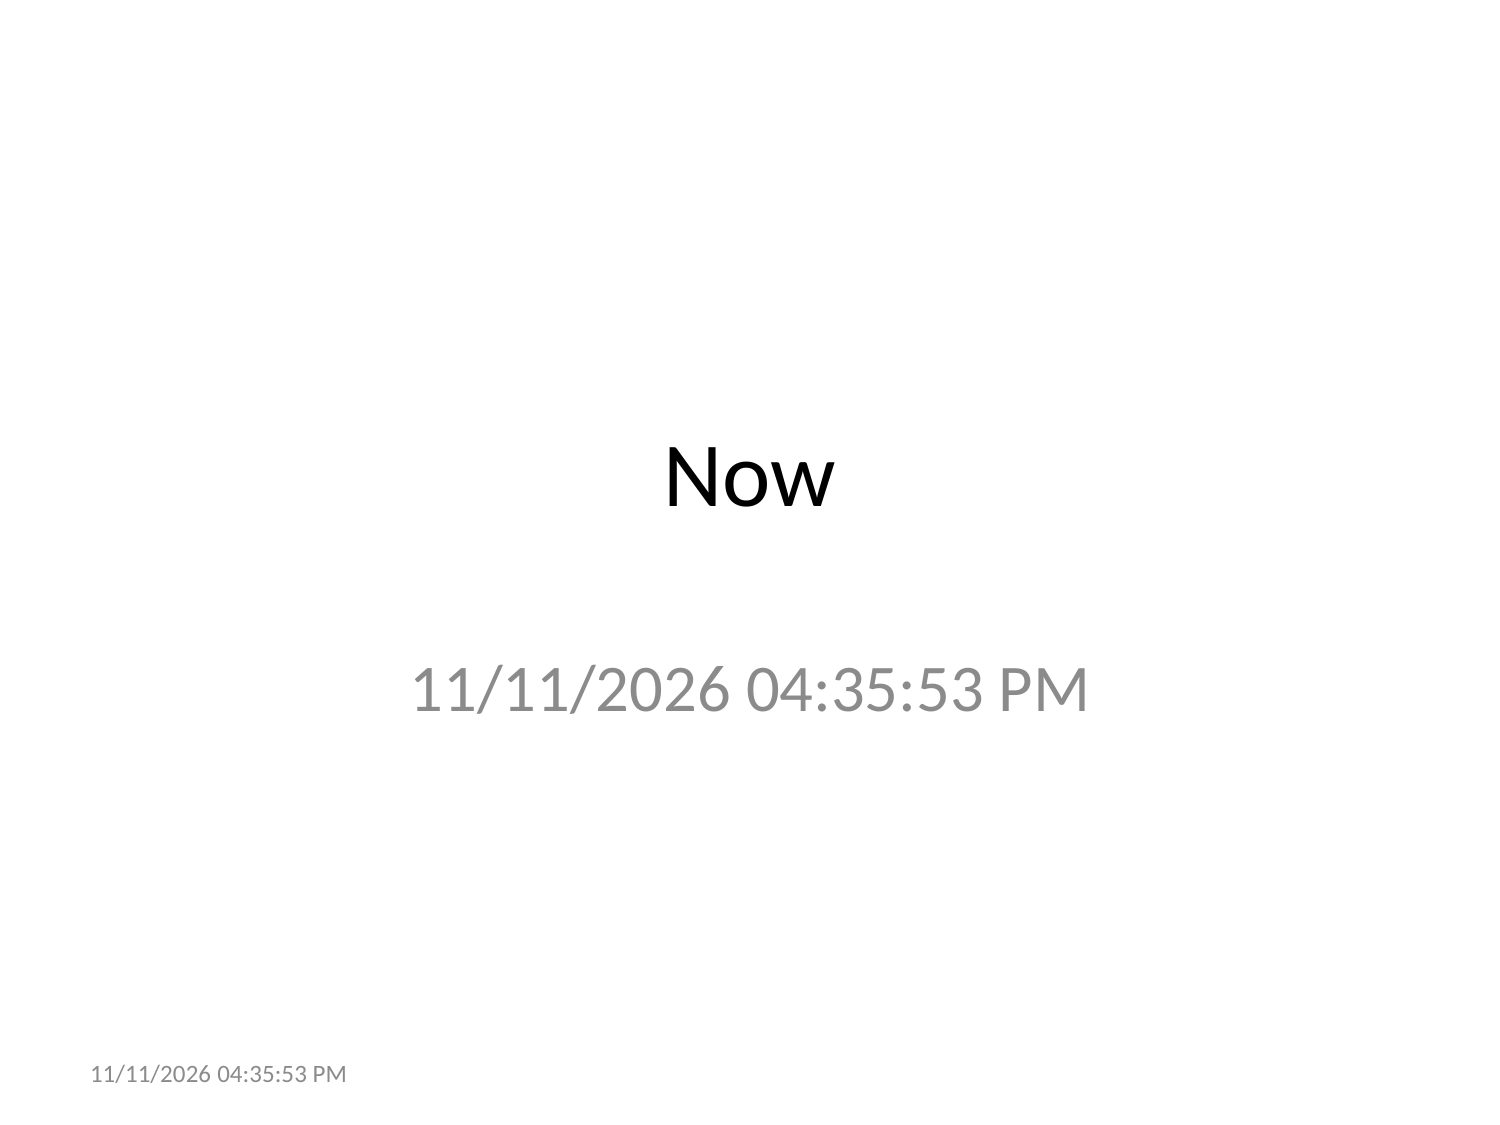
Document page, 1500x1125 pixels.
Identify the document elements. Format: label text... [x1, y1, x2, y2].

subtitle 2011-12-19 10:20:04 AM [225, 637, 1275, 925]
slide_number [75, 1042, 425, 1103]
title Now [112, 349, 1388, 591]
